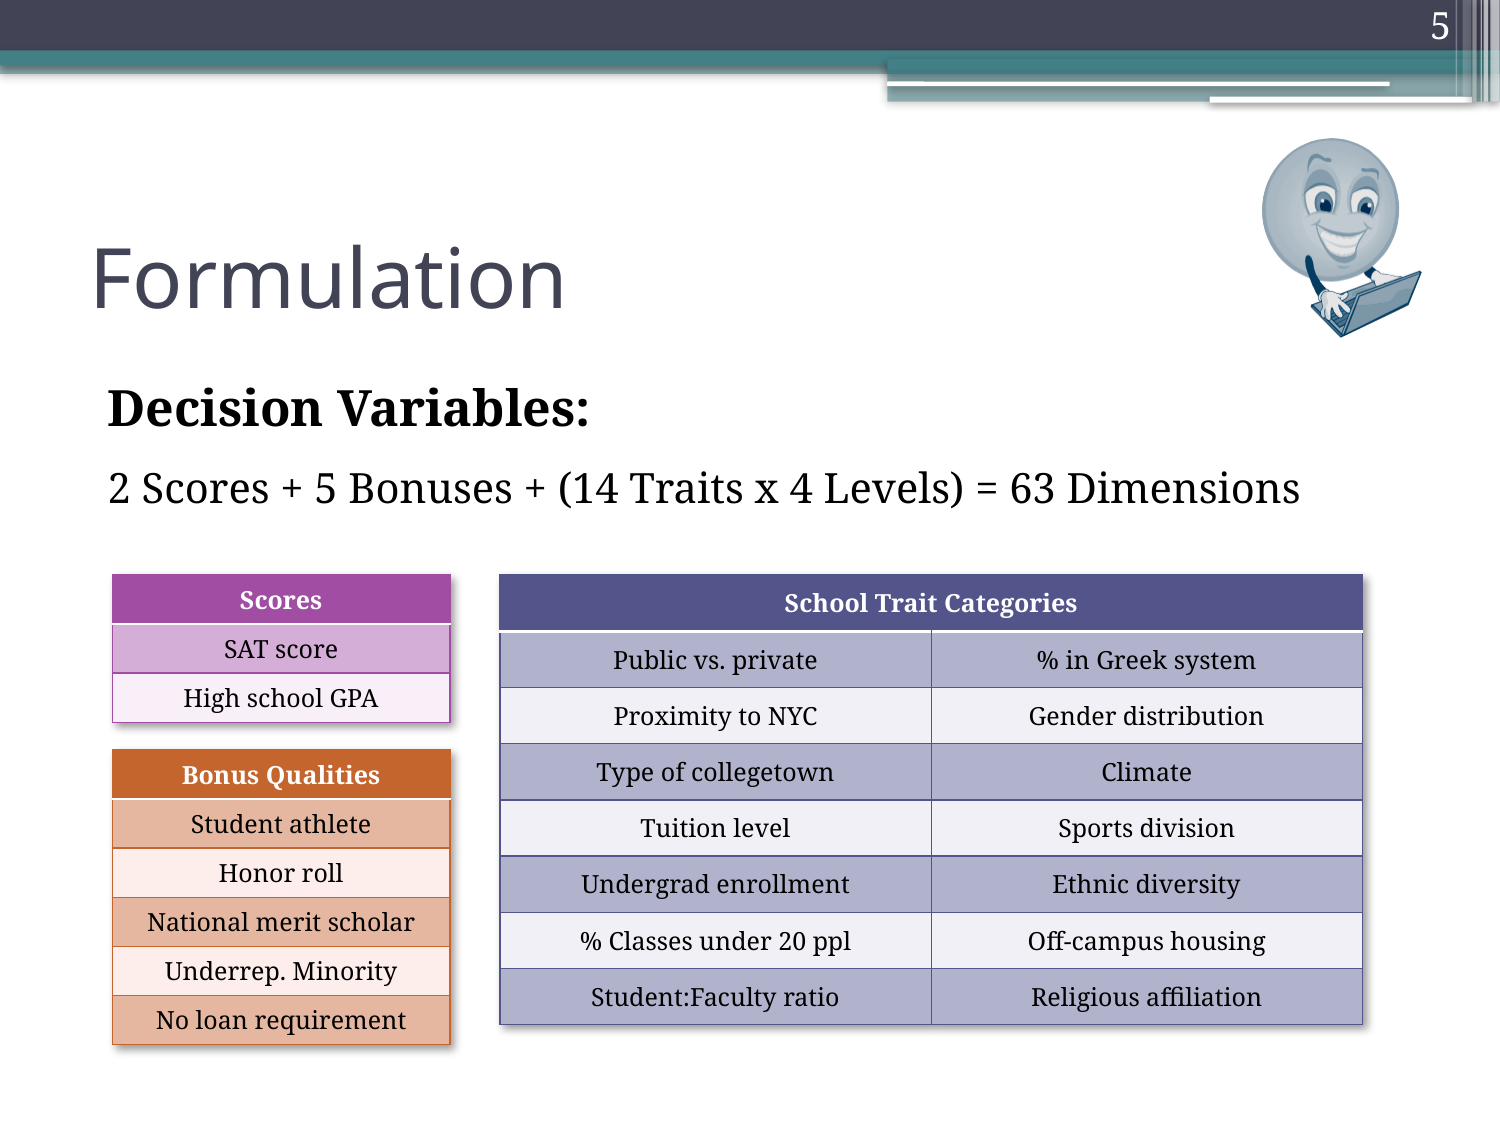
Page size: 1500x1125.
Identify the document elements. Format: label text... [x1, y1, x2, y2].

title Formulation [75, 187, 1425, 363]
table_cell % Classes under 20 ppl [501, 913, 931, 968]
table_cell SAT score [113, 625, 449, 672]
table_cell Sports division [932, 801, 1362, 855]
table_cell Climate [932, 744, 1362, 799]
table_cell Proximity to NYC [501, 688, 931, 743]
table_header Scores [113, 576, 449, 623]
table_cell No loan requirement [113, 996, 449, 1044]
table_cell Religious affiliation [932, 969, 1362, 1024]
table_cell National merit scholar [113, 898, 449, 946]
table_cell Underrep. Minority [113, 947, 449, 995]
table_header School Trait Categories [501, 576, 1362, 630]
table_cell % in Greek system [932, 633, 1362, 687]
table_cell Tuition level [501, 801, 931, 855]
list Decision Variables: 2 Scores + 5 Bonuses + (14 Traits x 4 Levels) = 63 Dimensions [75, 368, 1425, 1079]
slide_number 5 [1341, 0, 1466, 61]
table_cell Gender distribution [932, 688, 1362, 743]
table_cell Ethnic diversity [932, 857, 1362, 912]
table_cell Type of collegetown [501, 744, 931, 799]
table_cell High school GPA [113, 674, 449, 722]
table_header Bonus Qualities [113, 751, 449, 798]
table_cell Student athlete [113, 800, 449, 847]
table_cell Undergrad enrollment [501, 857, 931, 912]
picture [1262, 138, 1423, 338]
table_cell Public vs. private [501, 633, 931, 687]
table_cell Student:Faculty ratio [501, 969, 931, 1024]
table_cell Off-campus housing [932, 913, 1362, 968]
table_cell Honor roll [113, 849, 449, 897]
